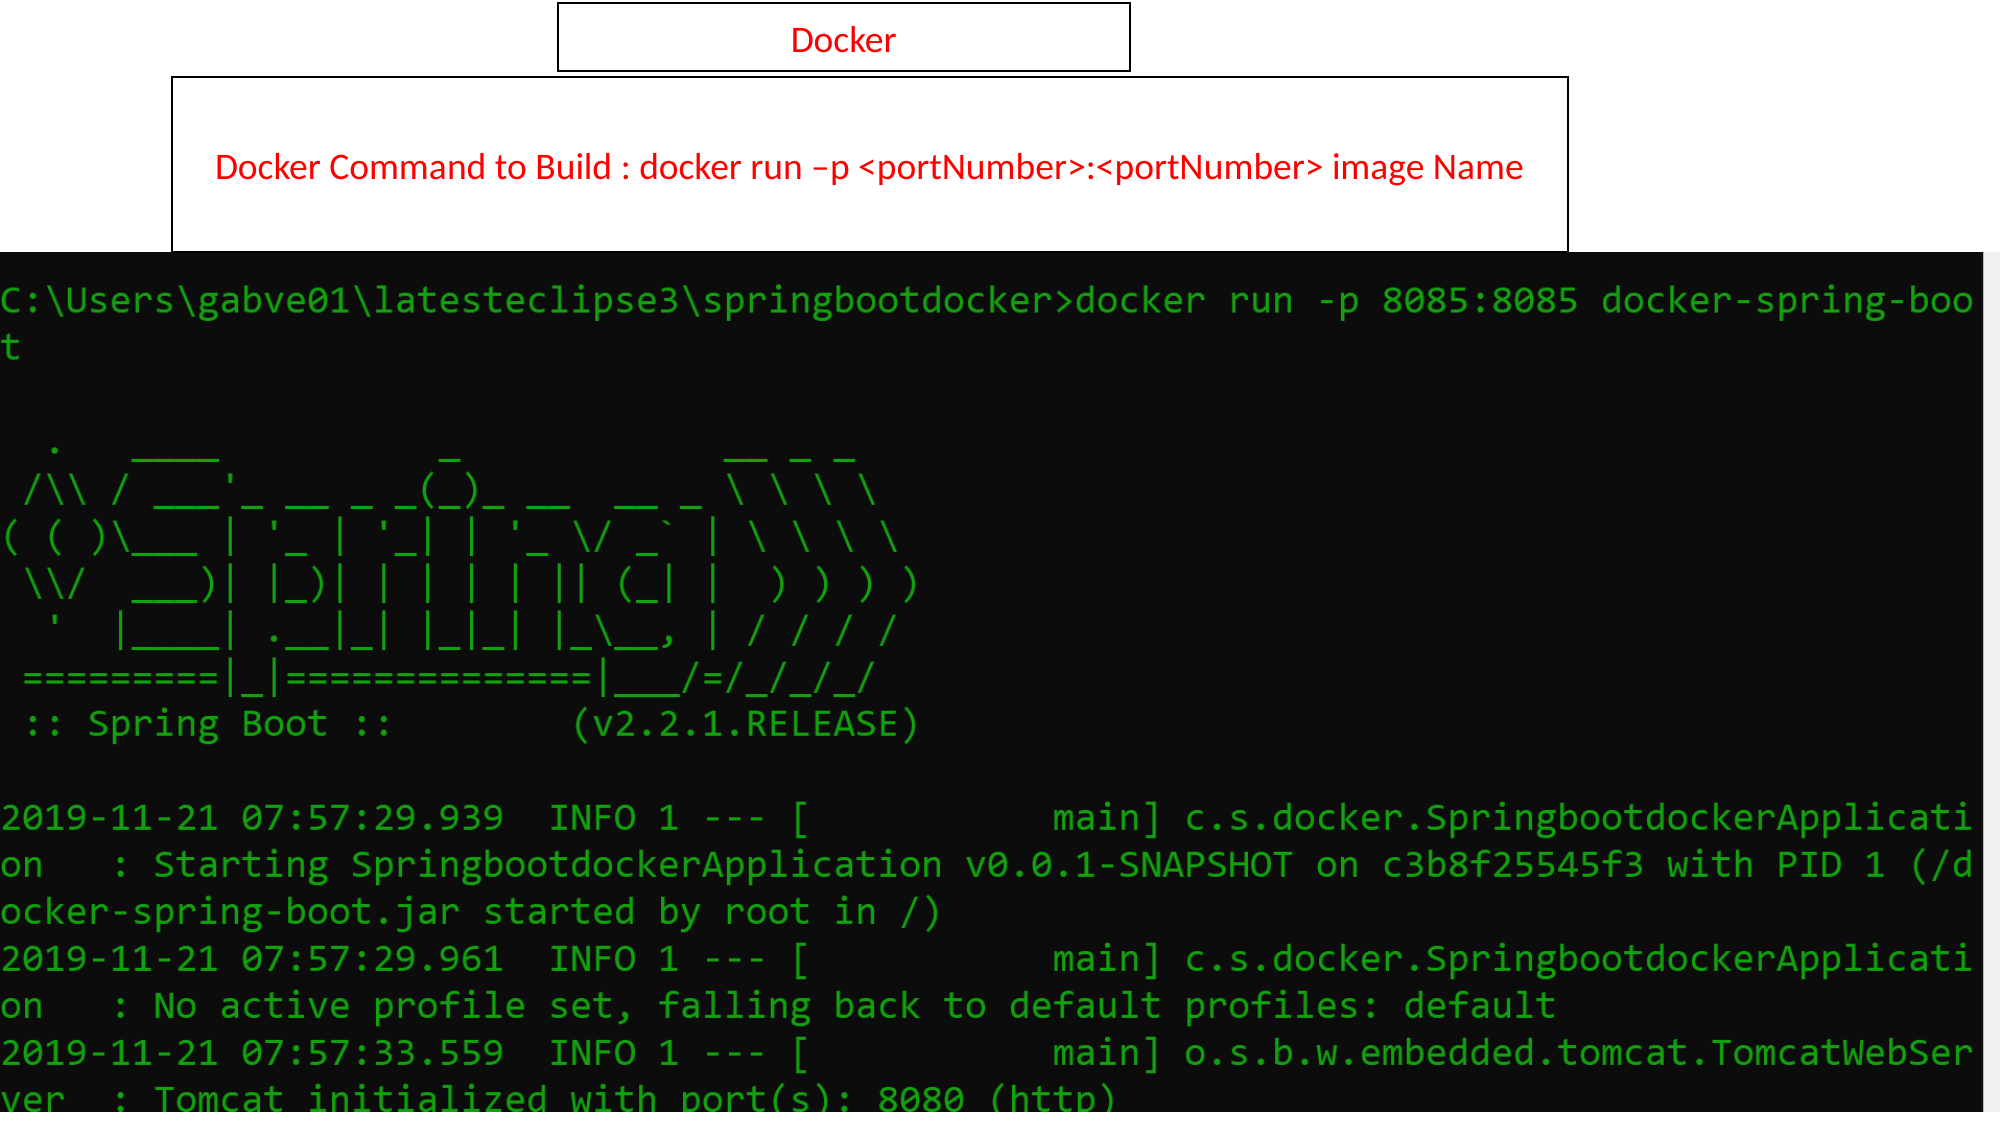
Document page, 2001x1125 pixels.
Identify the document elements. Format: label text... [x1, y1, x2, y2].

text_box Docker Command to Build : docker run –p <portNumber>:<portNumber> image Name [171, 76, 1569, 252]
picture [0, 252, 2000, 1112]
text_box Docker [557, 2, 1131, 72]
